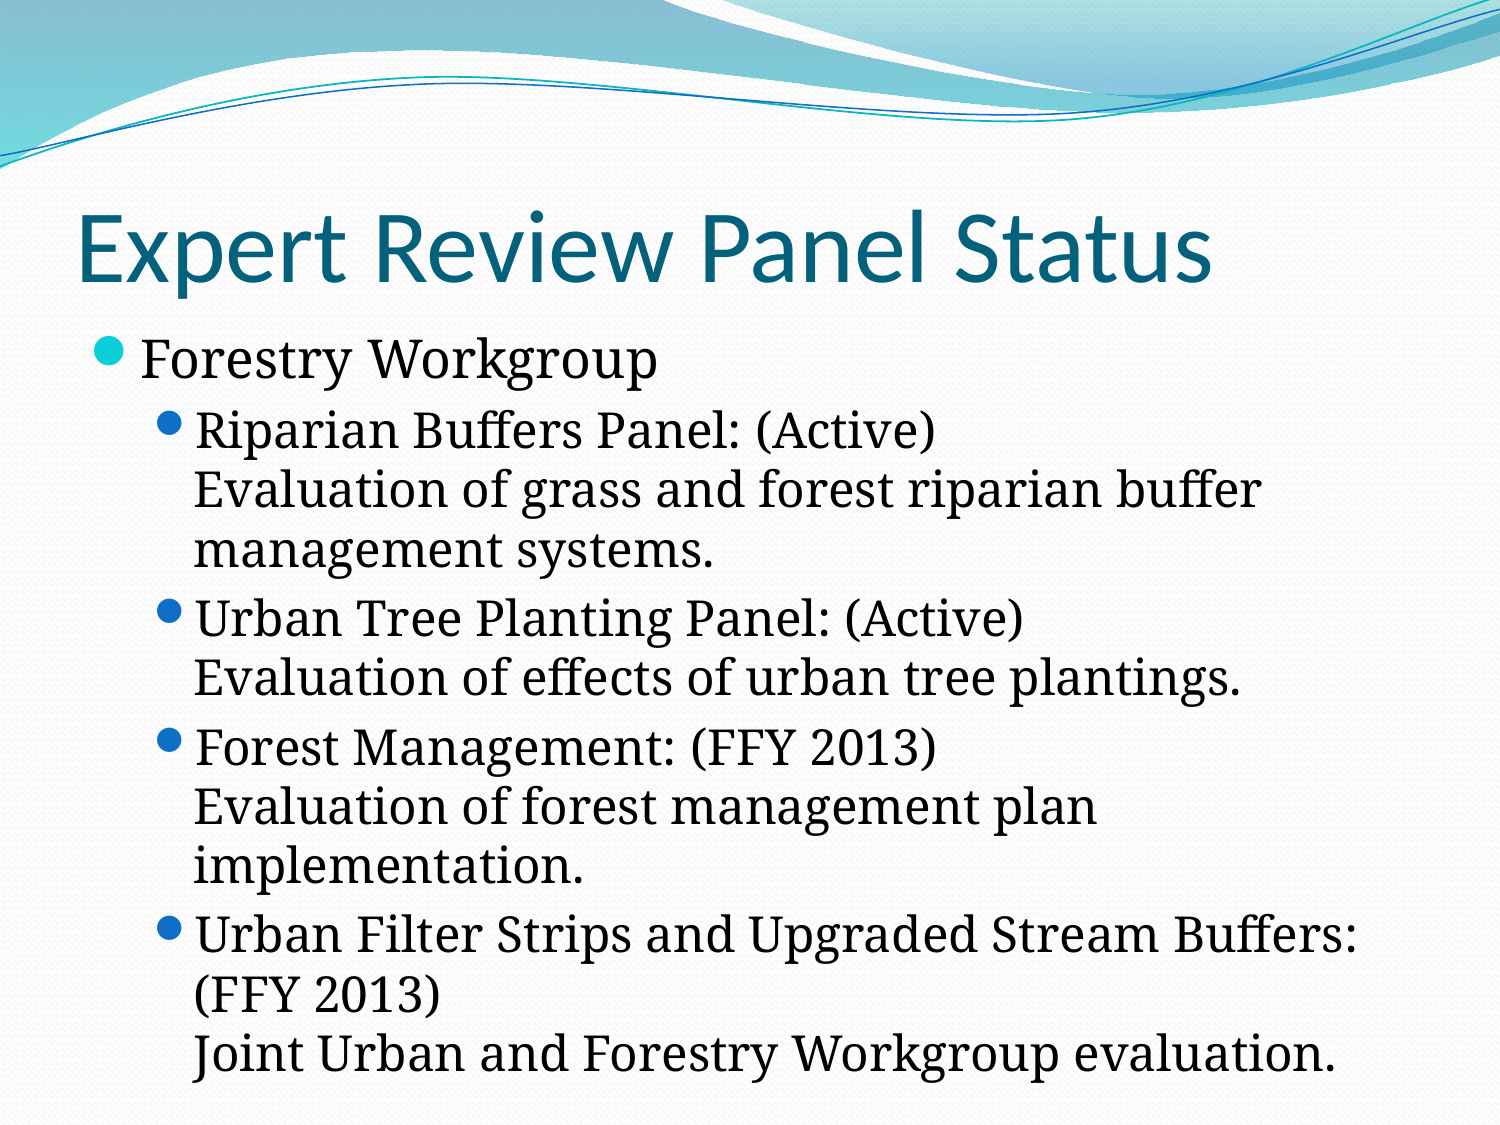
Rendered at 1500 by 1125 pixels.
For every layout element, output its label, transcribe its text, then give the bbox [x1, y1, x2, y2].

title Expert Review Panel Status [75, 115, 1425, 303]
list Forestry Workgroup Riparian Buffers Panel: (Active) Evaluation of grass and forest riparian buffer management systems. Urban Tree Planting Panel: (Active) Evaluation of effects of urban tree plantings. Forest Management: (FFY 2013) Evaluation of forest management plan implementation. Urban Filter Strips and Upgraded Stream Buffers: (FFY 2013) Joint Urban and Forestry Workgroup evaluation. [75, 317, 1425, 1100]
